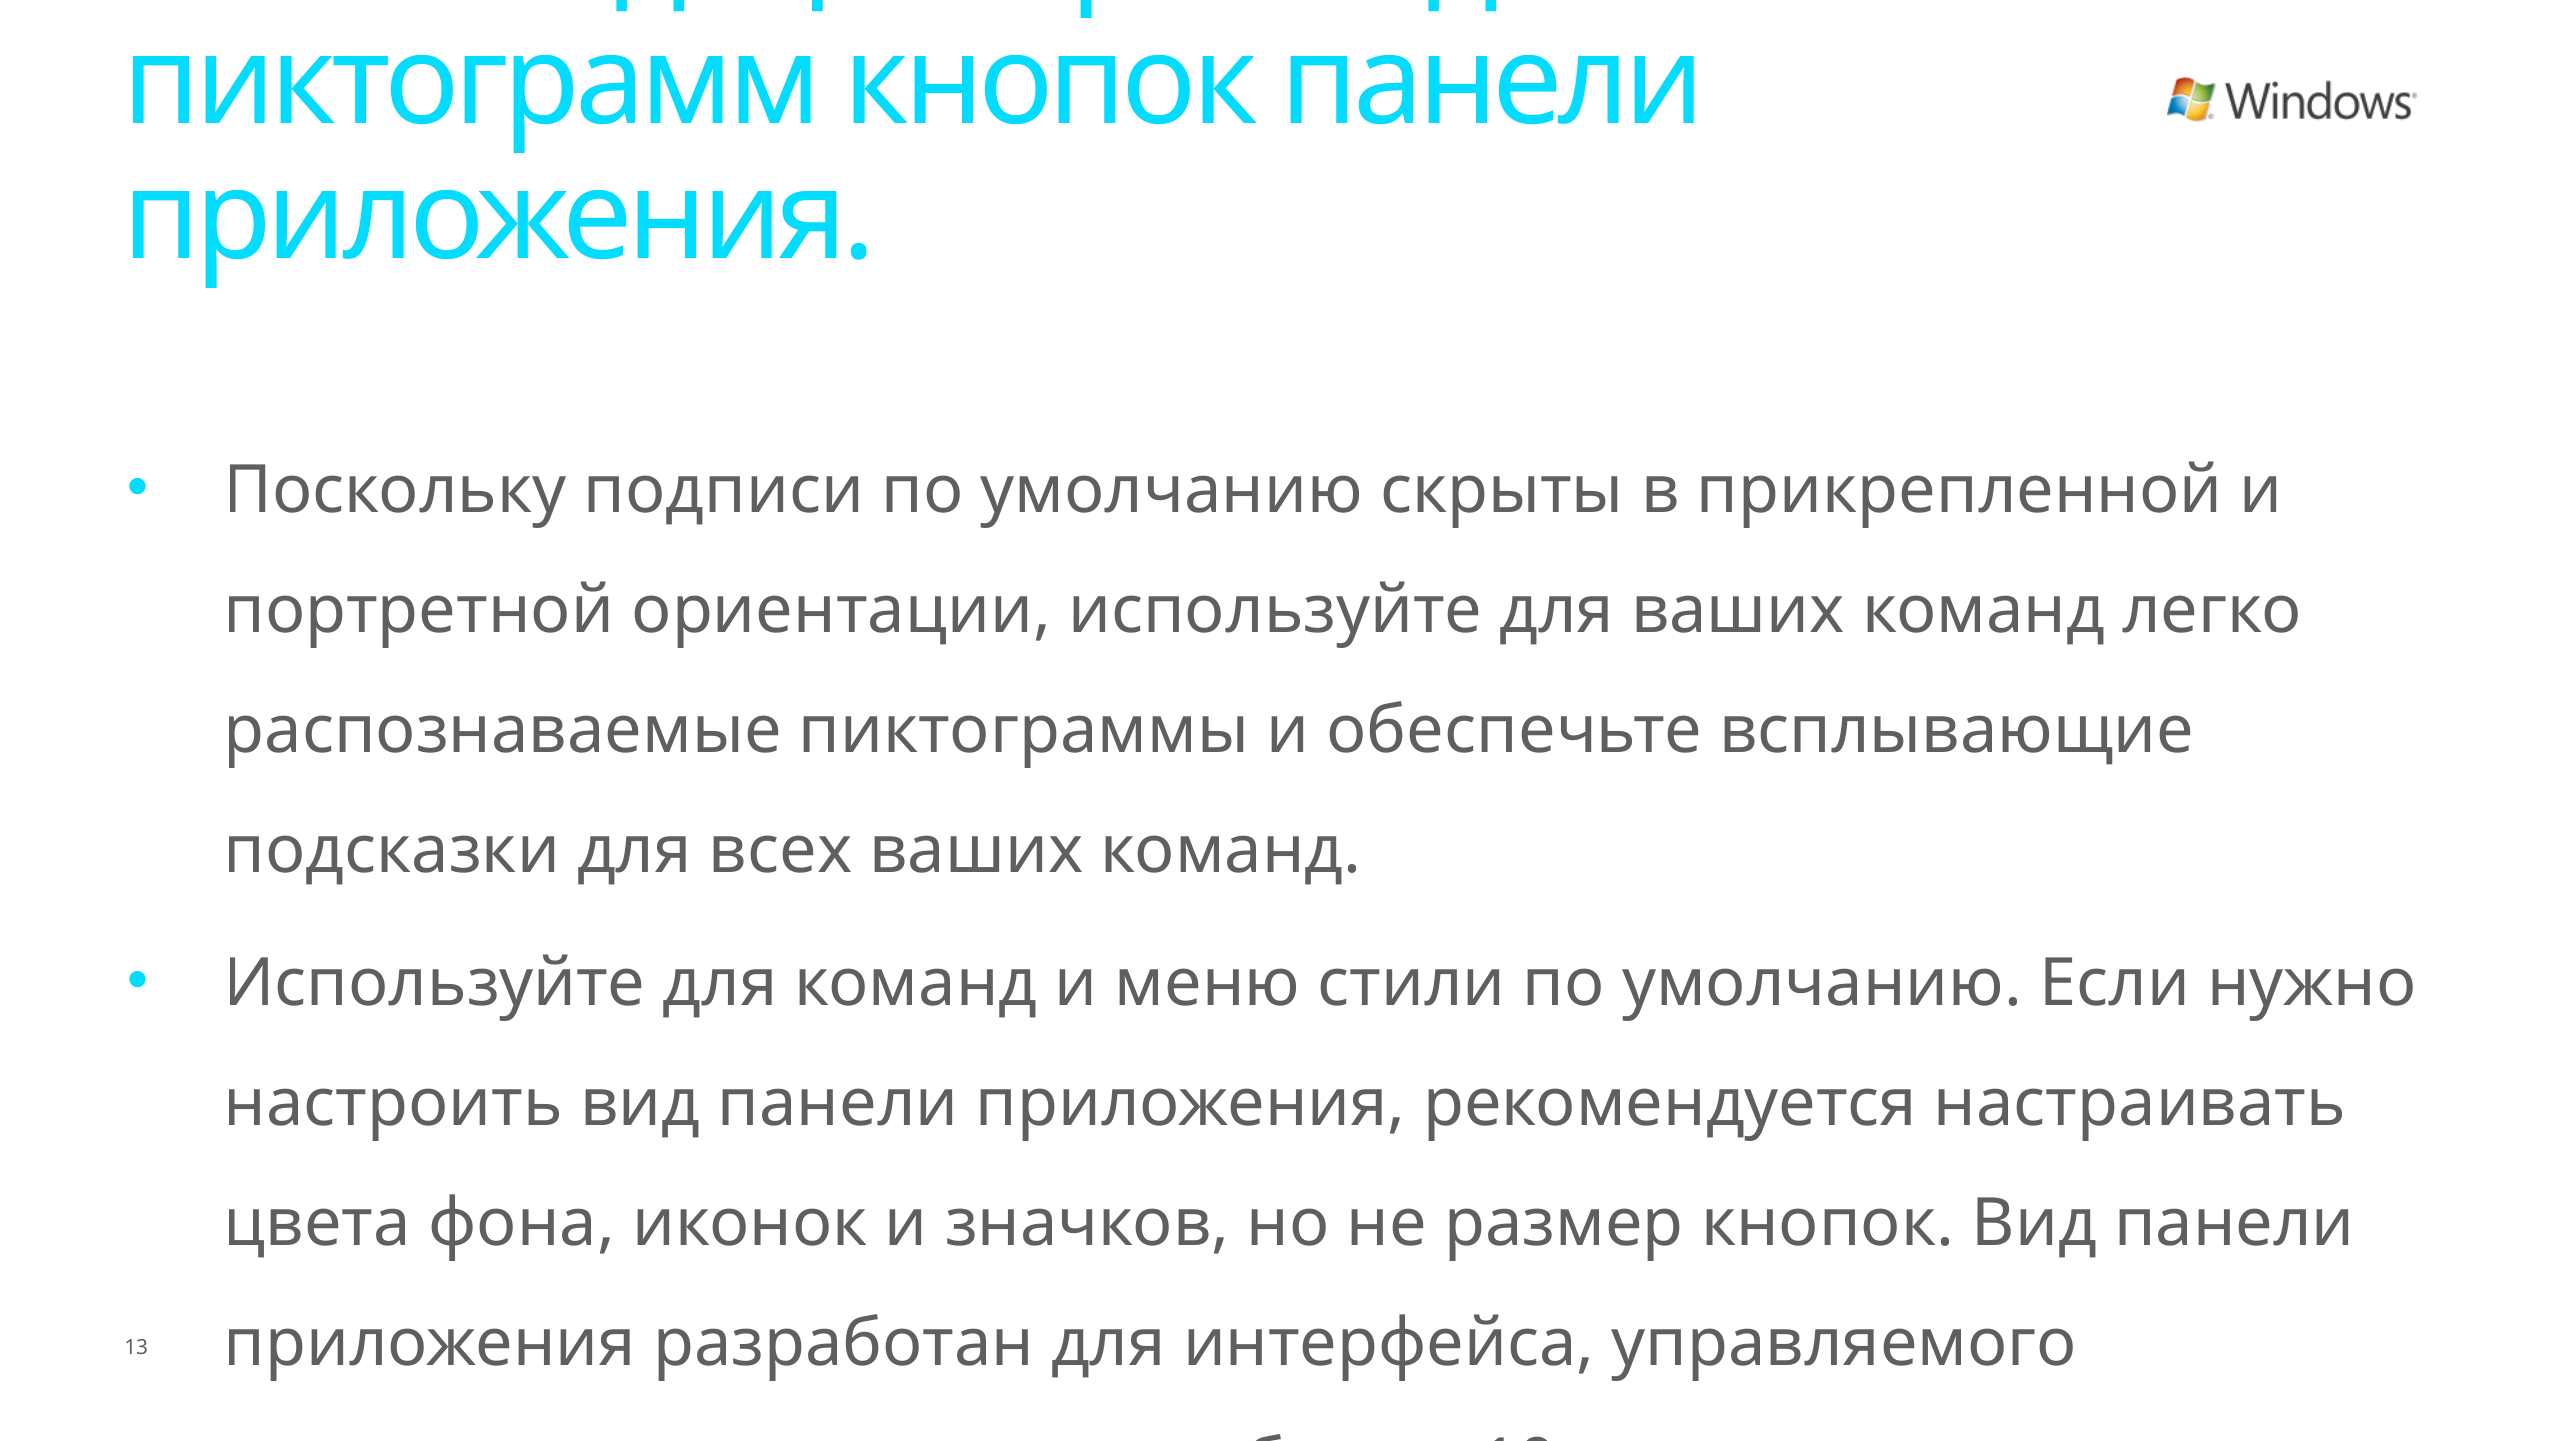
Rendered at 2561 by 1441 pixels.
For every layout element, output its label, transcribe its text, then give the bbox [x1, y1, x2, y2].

title Рекомендации при создании пиктограмм кнопок панели приложения. [122, 48, 2465, 286]
list Поскольку подписи по умолчанию скрыты в прикрепленной и портретной ориентации, используйте для ваших команд легко распознаваемые пиктограммы и обеспечьте всплывающие подсказки для всех ваших команд. Используйте для команд и меню стили по умолчанию. Если нужно настроить вид панели приложения, рекомендуется настраивать цвета фона, иконок и значков, но не размер кнопок. Вид панели приложения разработан для интерфейса, управляемого касаниями, так же как и то, чтобы все 10 команд поддерживали все возможные размеры экрана [127, 405, 2470, 1441]
